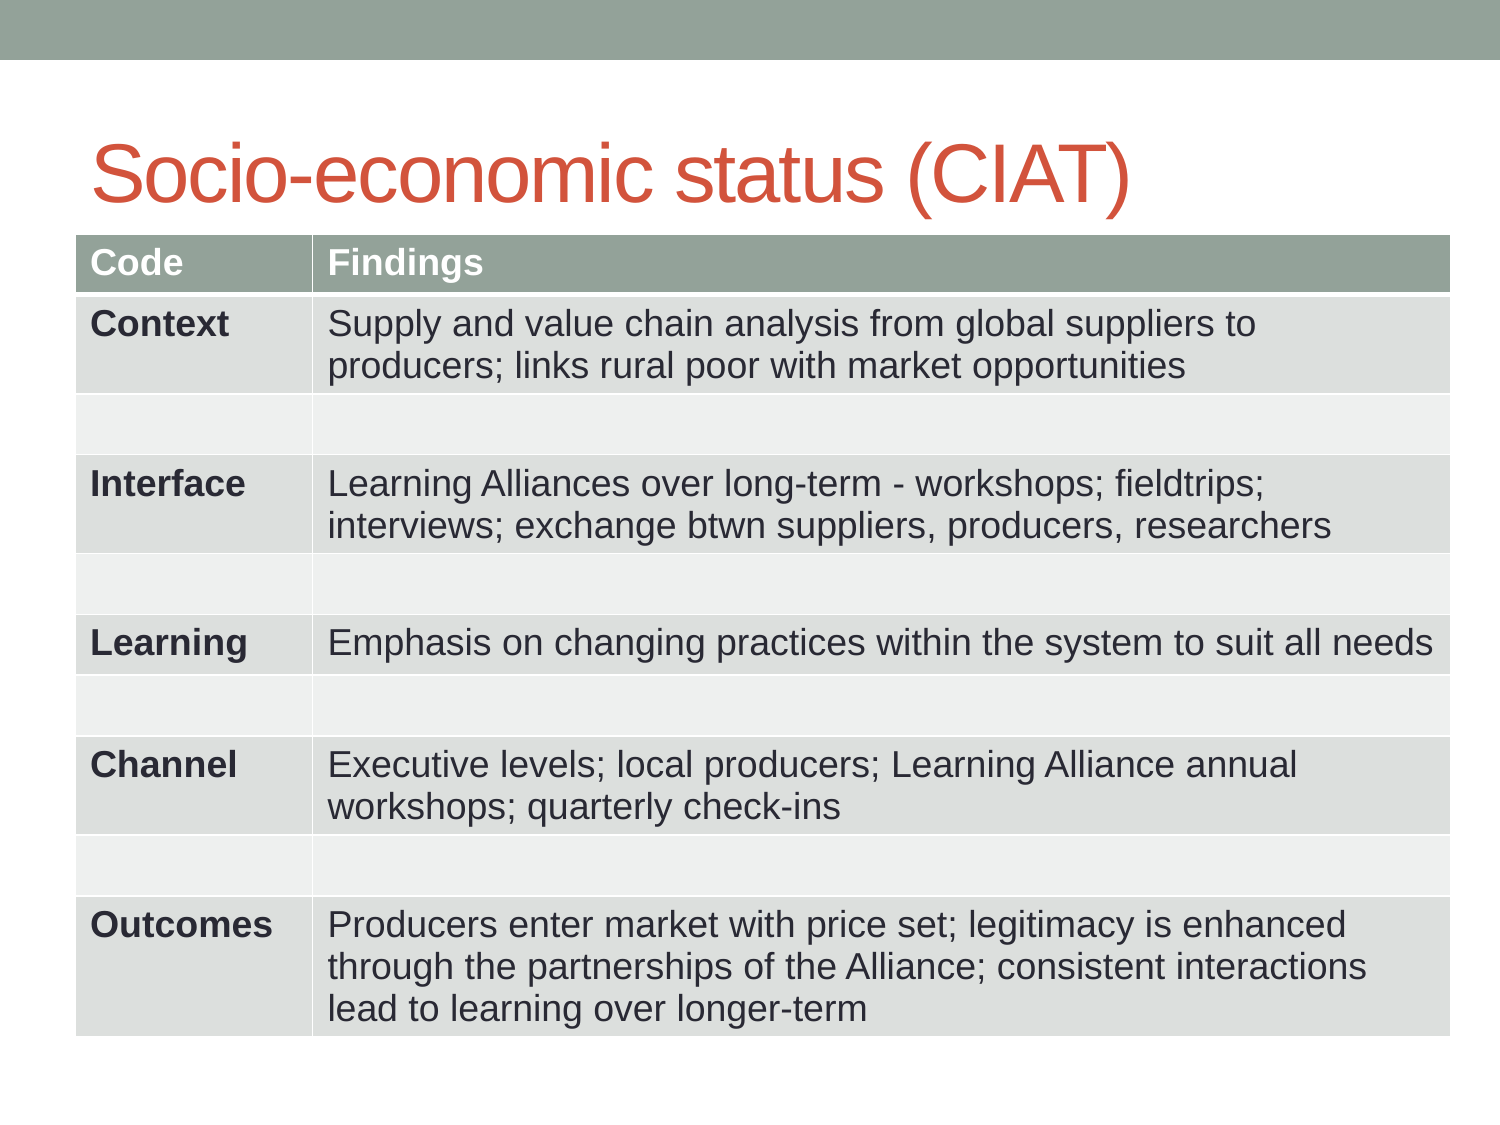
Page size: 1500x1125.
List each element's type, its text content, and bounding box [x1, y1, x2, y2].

table_cell Producers enter market with price set; legitimacy is enhanced through the partnerships of the Alliance; consistent interactions lead to learning over longer-term [313, 897, 1450, 1036]
table_cell [76, 676, 312, 735]
table_cell Interface [76, 455, 312, 553]
table_cell [313, 836, 1450, 895]
table_cell [313, 554, 1450, 614]
table_cell [76, 836, 312, 895]
table_cell Supply and value chain analysis from global suppliers to producers; links rural poor with market opportunities [313, 297, 1450, 393]
table_header Code [76, 235, 312, 292]
table_cell Outcomes [76, 897, 312, 1036]
table_cell Context [76, 297, 312, 393]
table_cell [313, 676, 1450, 735]
table_cell [76, 554, 312, 614]
table_cell [76, 395, 312, 454]
table_cell [313, 395, 1450, 454]
table_cell Learning [76, 615, 312, 674]
title Socio-economic status (CIAT) [75, 87, 1425, 233]
table_cell Executive levels; local producers; Learning Alliance annual workshops; quarterly check-ins [313, 737, 1450, 834]
table_cell Emphasis on changing practices within the system to suit all needs [313, 615, 1450, 674]
table_cell Learning Alliances over long-term - workshops; fieldtrips; interviews; exchange btwn suppliers, producers, researchers [313, 455, 1450, 553]
table_header Findings [313, 235, 1450, 292]
table_cell Channel [76, 737, 312, 834]
